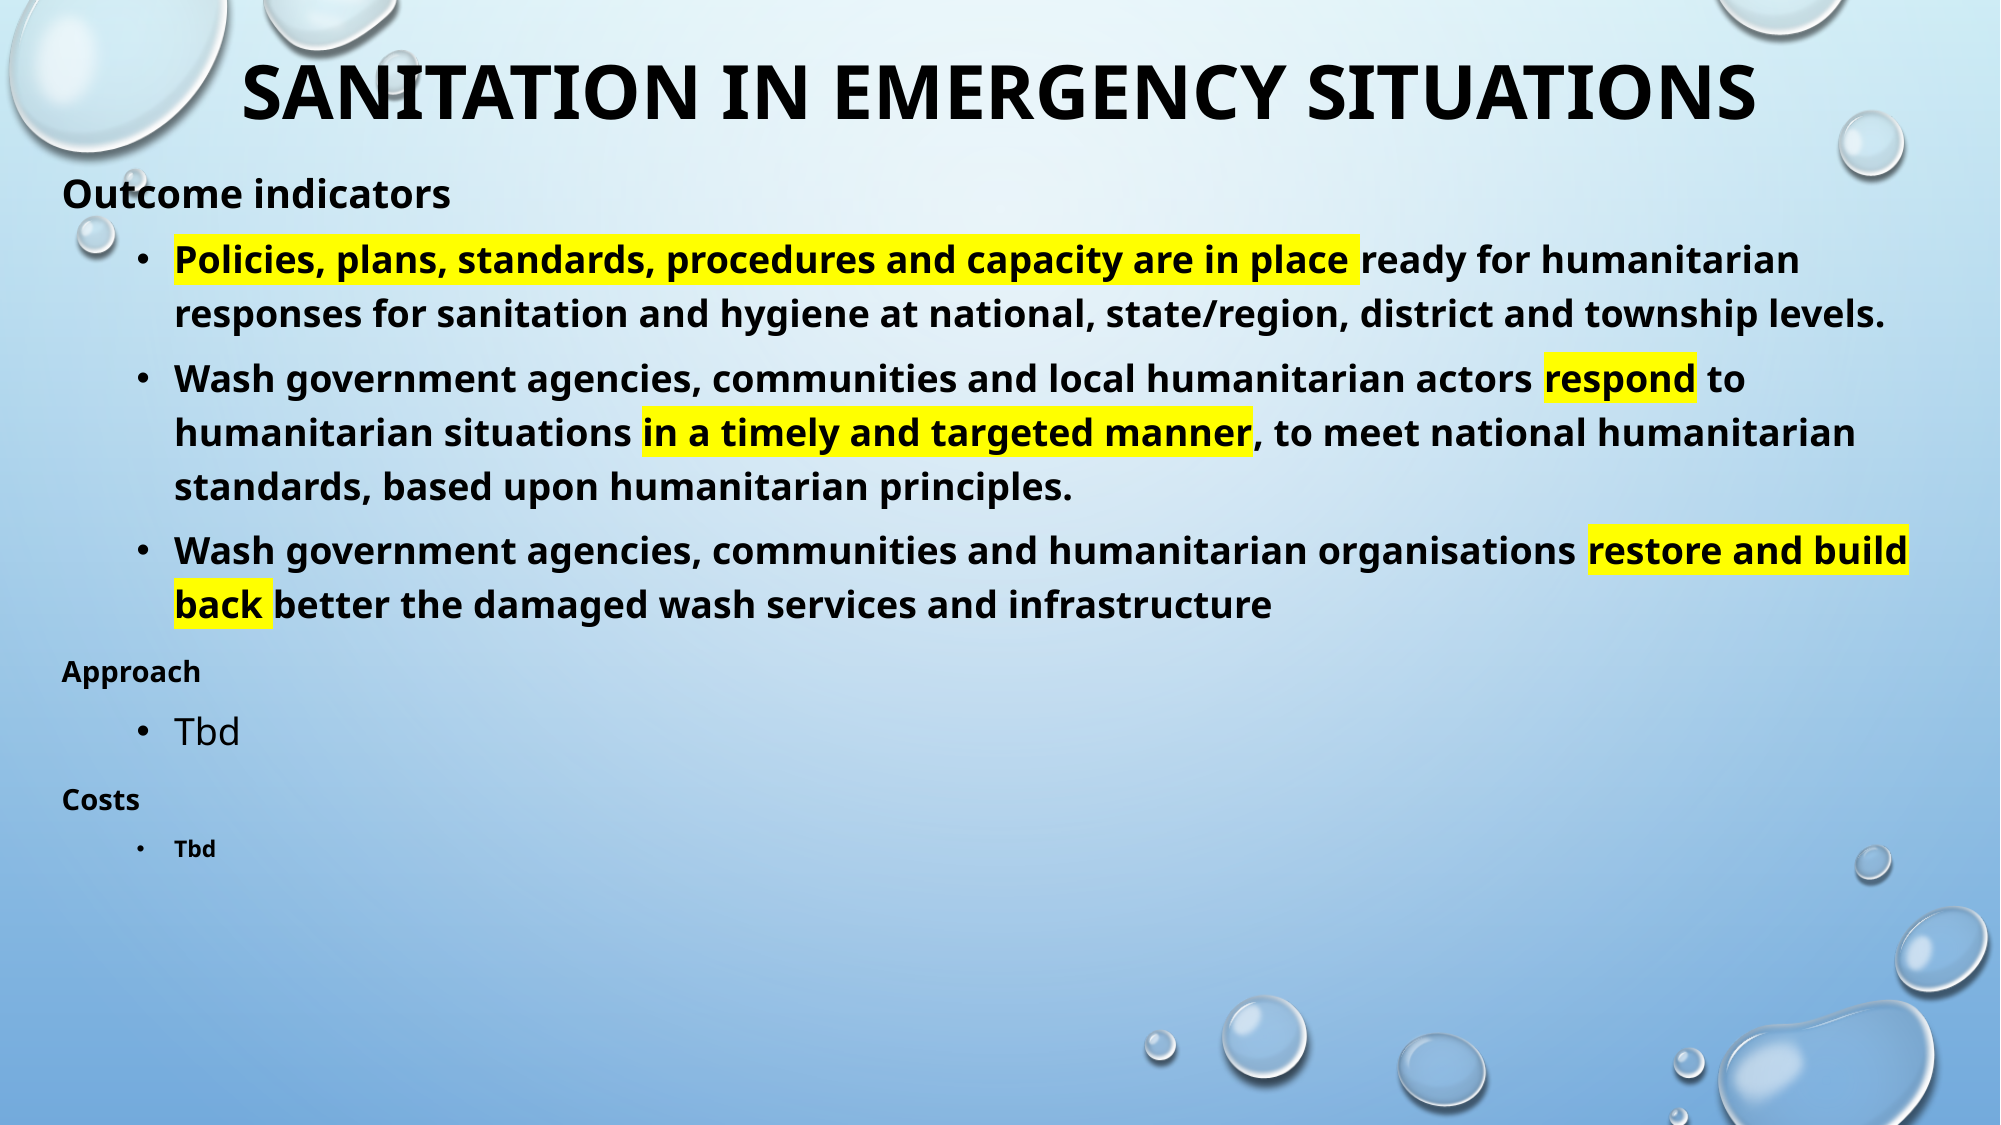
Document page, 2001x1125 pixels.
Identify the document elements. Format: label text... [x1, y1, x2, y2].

picture [0, 0, 2000, 1125]
title Sanitation IN EMERGENCY SITUATIONS [149, 25, 1851, 152]
list Outcome indicators Policies, plans, standards, procedures and capacity are in place ready for humanitarian responses for sanitation and hygiene at national, state/region, district and township levels. Wash government agencies, communities and local humanitarian actors respond to humanitarian situations in a timely and targeted manner, to meet national humanitarian standards, based upon humanitarian principles. Wash government agencies, communities and humanitarian organisations restore and build back better the damaged wash services and infrastructure Approach Tbd Costs Tbd [46, 152, 1977, 1125]
